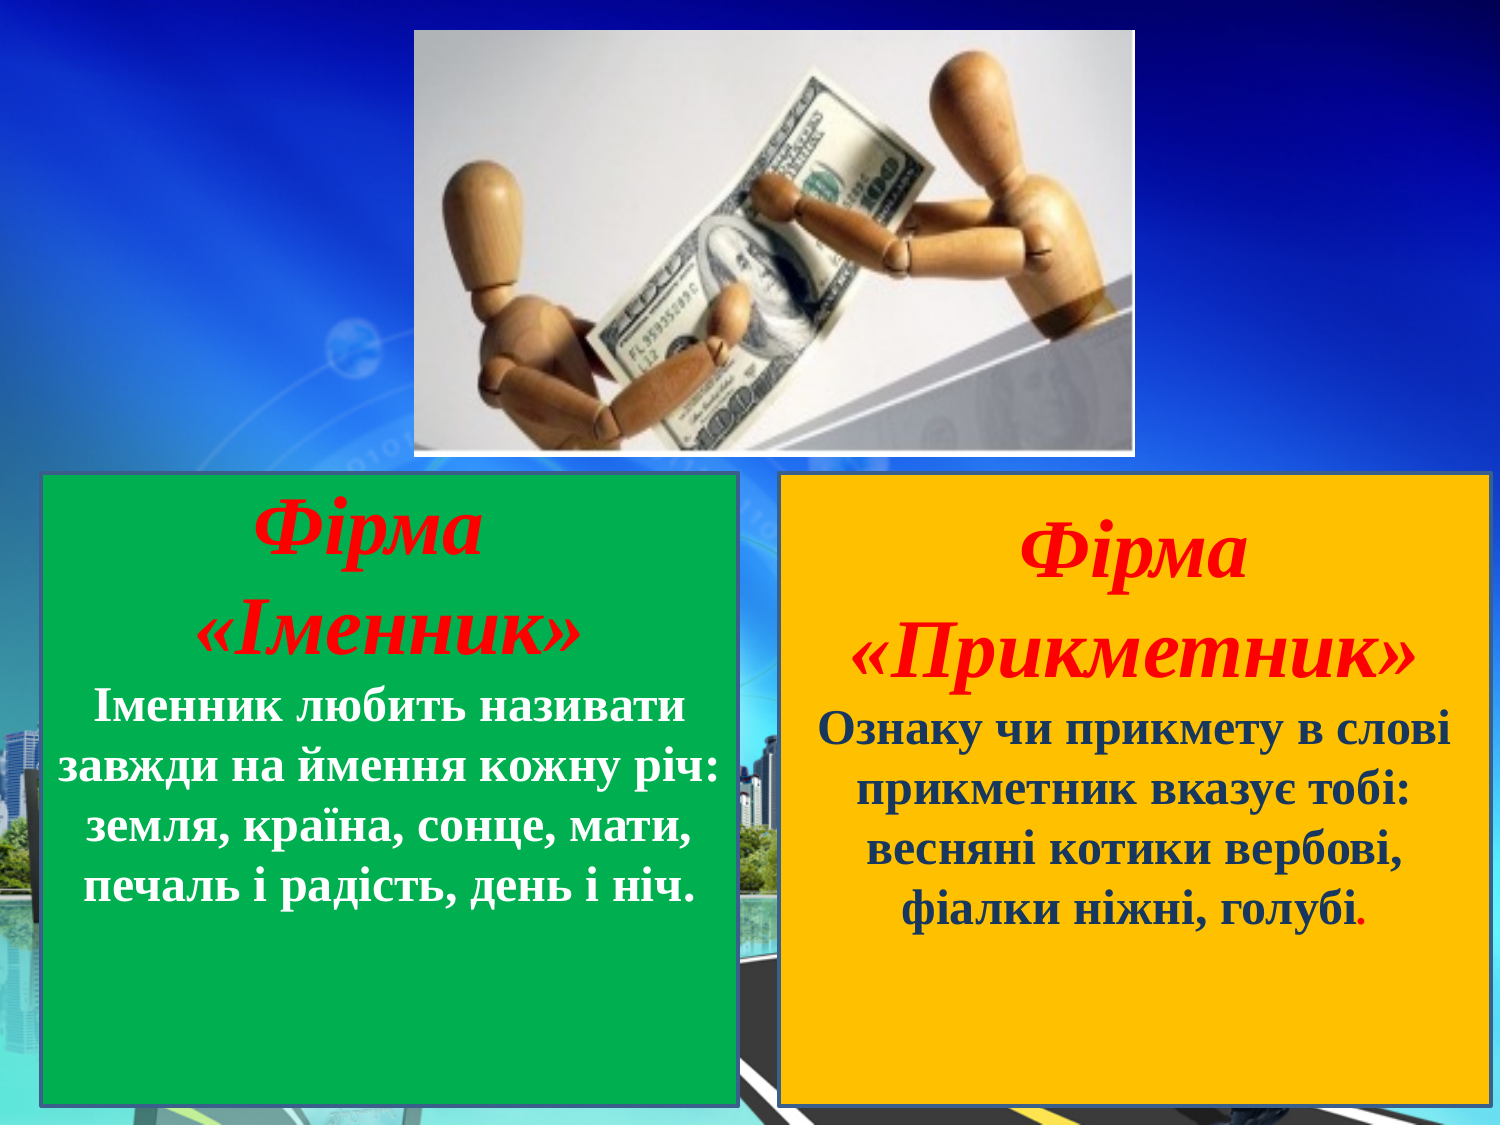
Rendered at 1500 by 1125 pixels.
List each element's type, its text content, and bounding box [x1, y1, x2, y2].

picture [0, 0, 1500, 1125]
text_box Фірма «Прикметник» Ознаку чи прикмету в слові прикметник вказує тобі: весняні котики вербові, фіалки ніжні, голубі. [777, 471, 1493, 1108]
text_box Фірма «Іменник» Іменник любить називати завжди на ймення кожну річ: земля, країна, сонце, мати, печаль і радість, день і ніч. [39, 471, 740, 1108]
